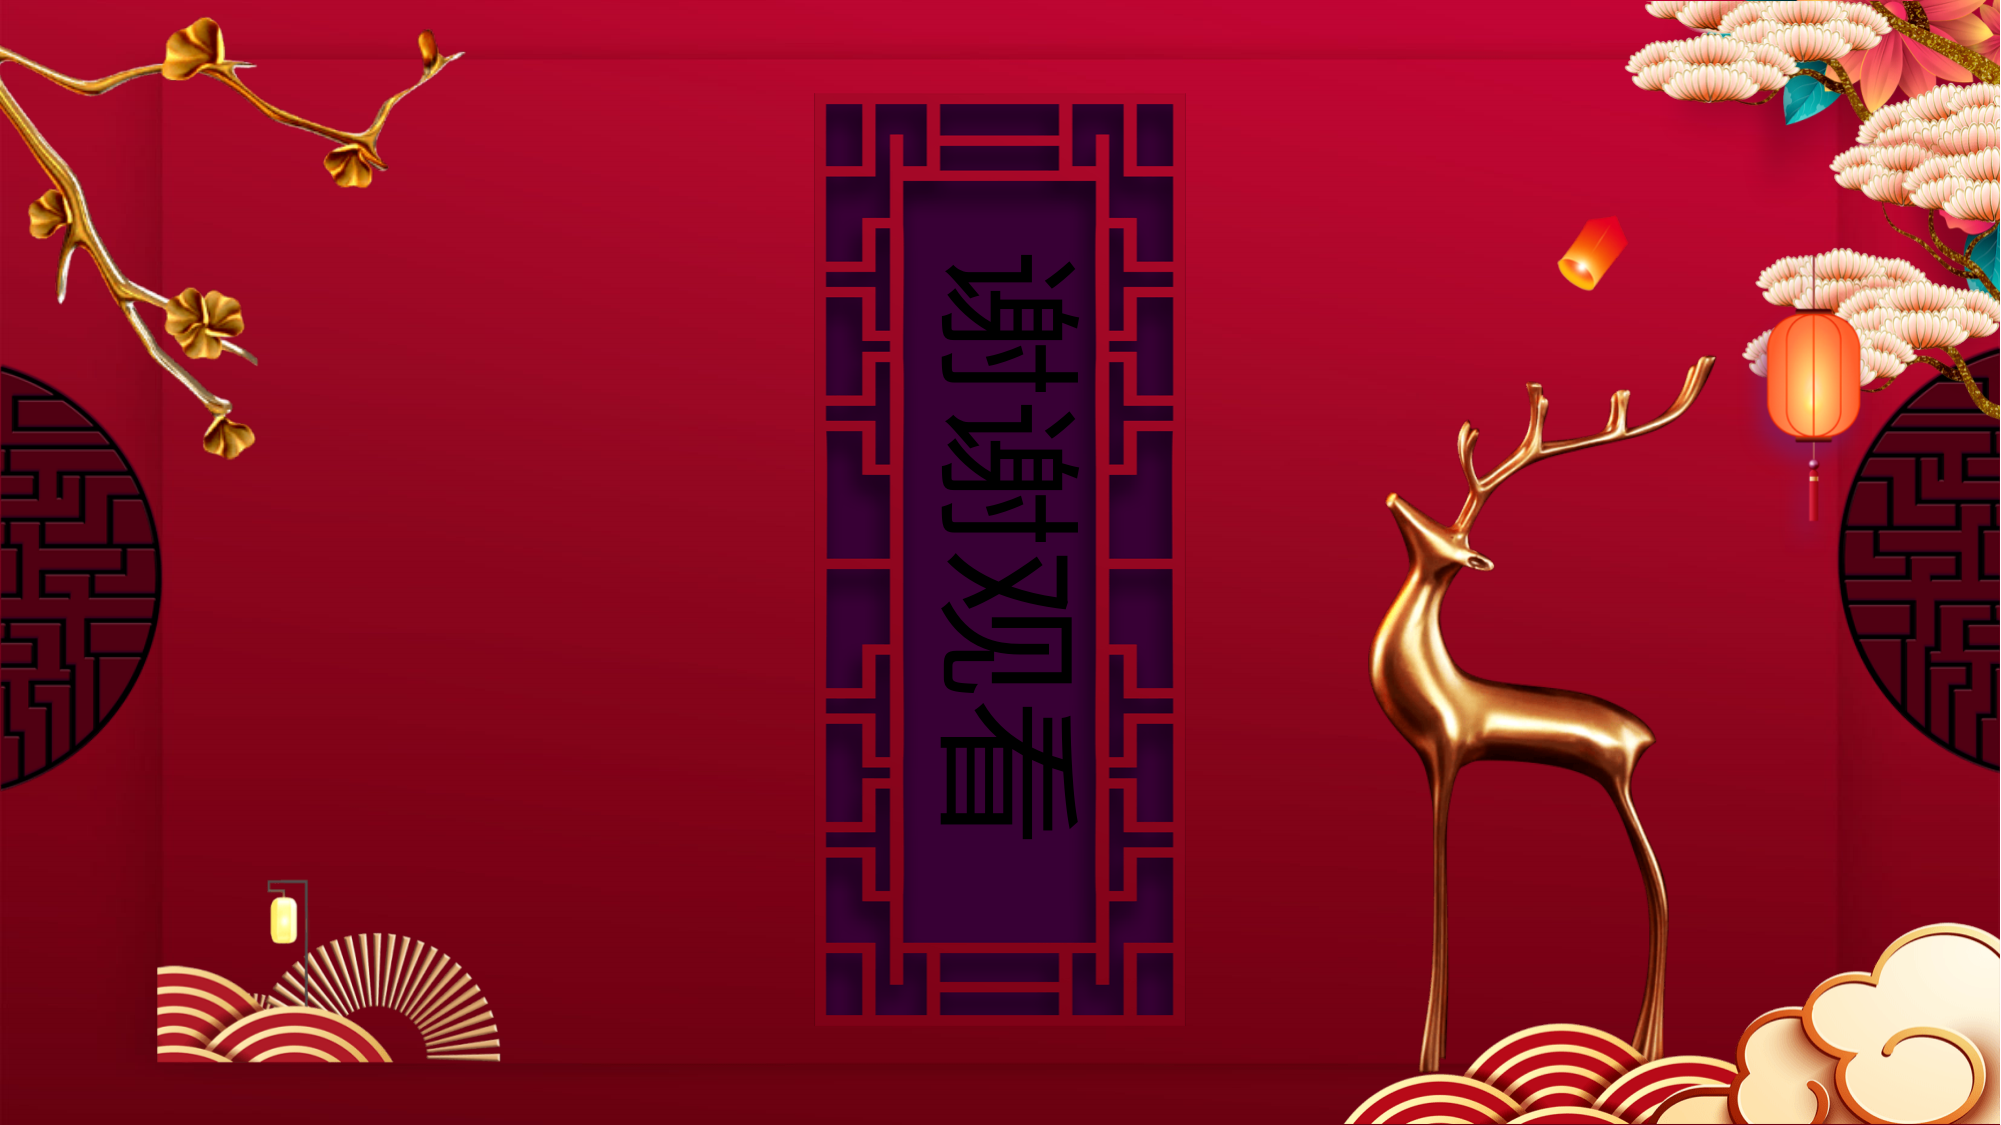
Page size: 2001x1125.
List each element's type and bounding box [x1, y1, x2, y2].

text_box [500, 0, 1500, 1125]
picture [1500, 0, 2000, 1125]
picture [0, 0, 500, 1125]
